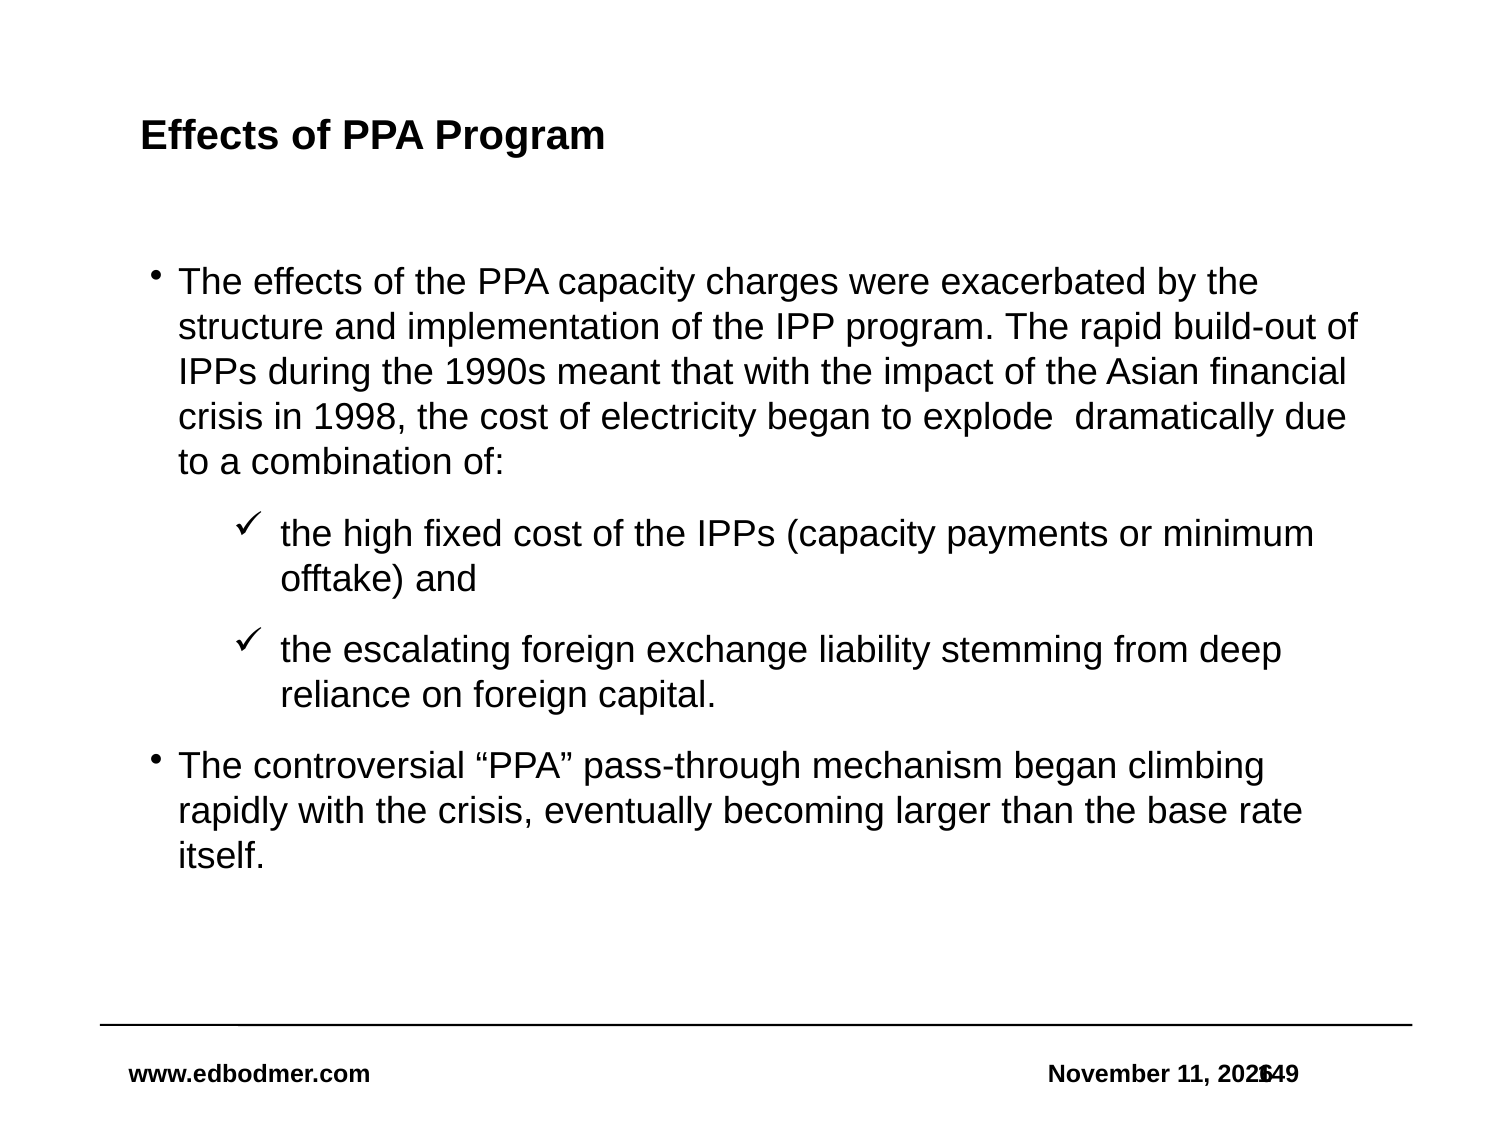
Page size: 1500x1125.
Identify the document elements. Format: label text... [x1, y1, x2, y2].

title Effects of PPA Program [124, 99, 1288, 226]
list The effects of the PPA capacity charges were exacerbated by the structure and implementation of the IPP program. The rapid build-out of IPPs during the 1990s meant that with the impact of the Asian financial crisis in 1998, the cost of electricity began to explode dramatically due to a combination of: the high fixed cost of the IPPs (capacity payments or minimum offtake) and the escalating foreign exchange liability stemming from deep reliance on foreign capital. The controversial “PPA” pass-through mechanism began climbing rapidly with the crisis, eventually becoming larger than the base rate itself. [124, 249, 1376, 1001]
